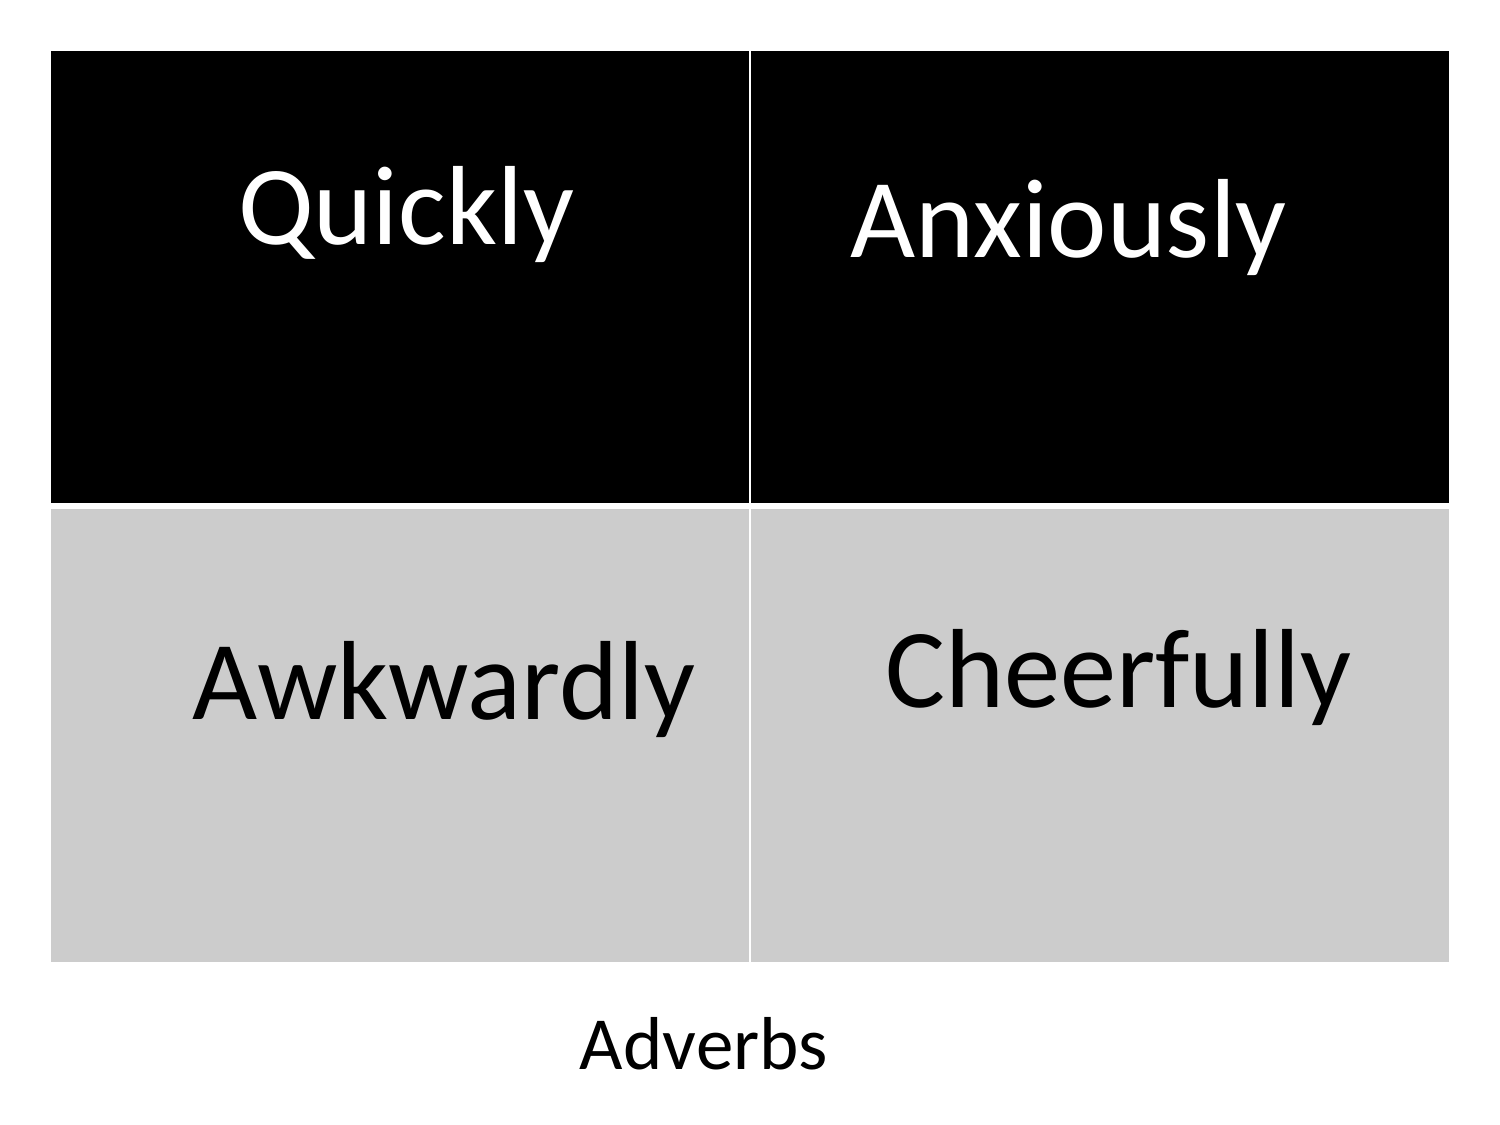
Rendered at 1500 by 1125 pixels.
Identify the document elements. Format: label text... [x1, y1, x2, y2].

table_cell [751, 509, 1449, 962]
text_box Quickly [125, 124, 688, 275]
text_box Cheerfully [837, 587, 1400, 738]
text_box Adverbs [112, 987, 1313, 1093]
text_box Anxiously [825, 137, 1313, 288]
table_header [51, 51, 749, 503]
text_box Awkwardly [162, 599, 725, 750]
table_header [751, 51, 1449, 503]
table_cell [51, 509, 749, 962]
